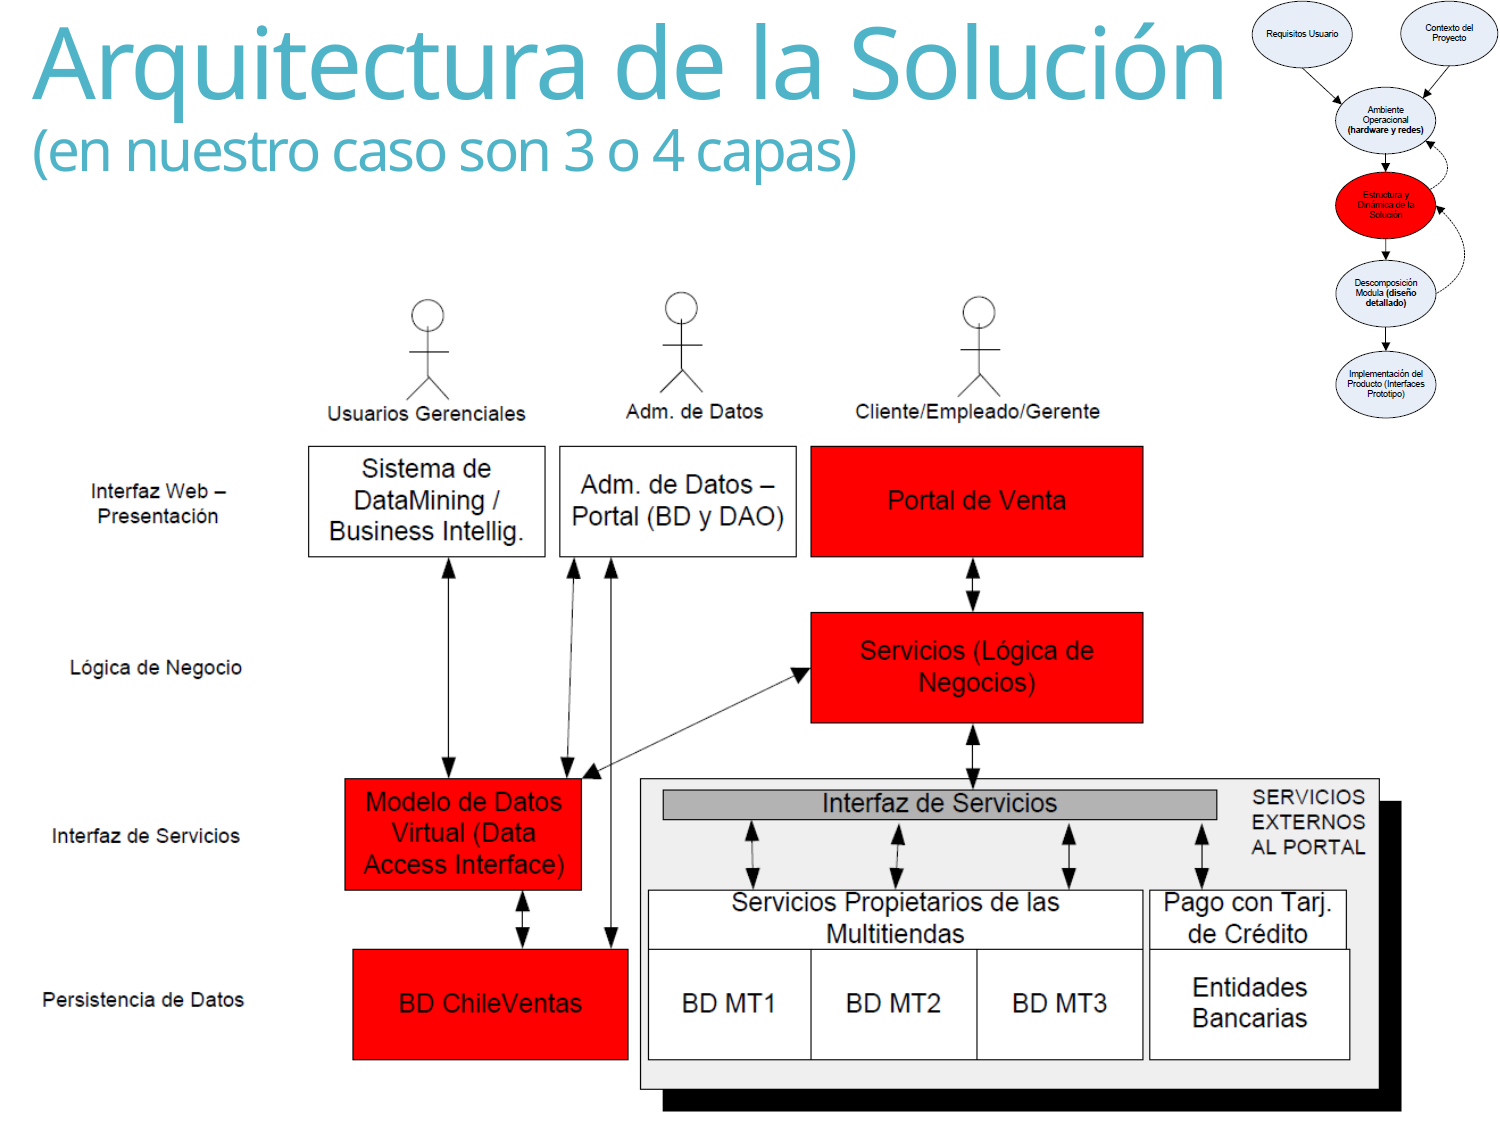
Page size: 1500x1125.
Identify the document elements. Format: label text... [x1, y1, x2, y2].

title Arquitectura de la Solución (en nuestro caso son 3 o 4 capas) [17, 0, 1249, 197]
picture [41, 0, 1500, 1115]
